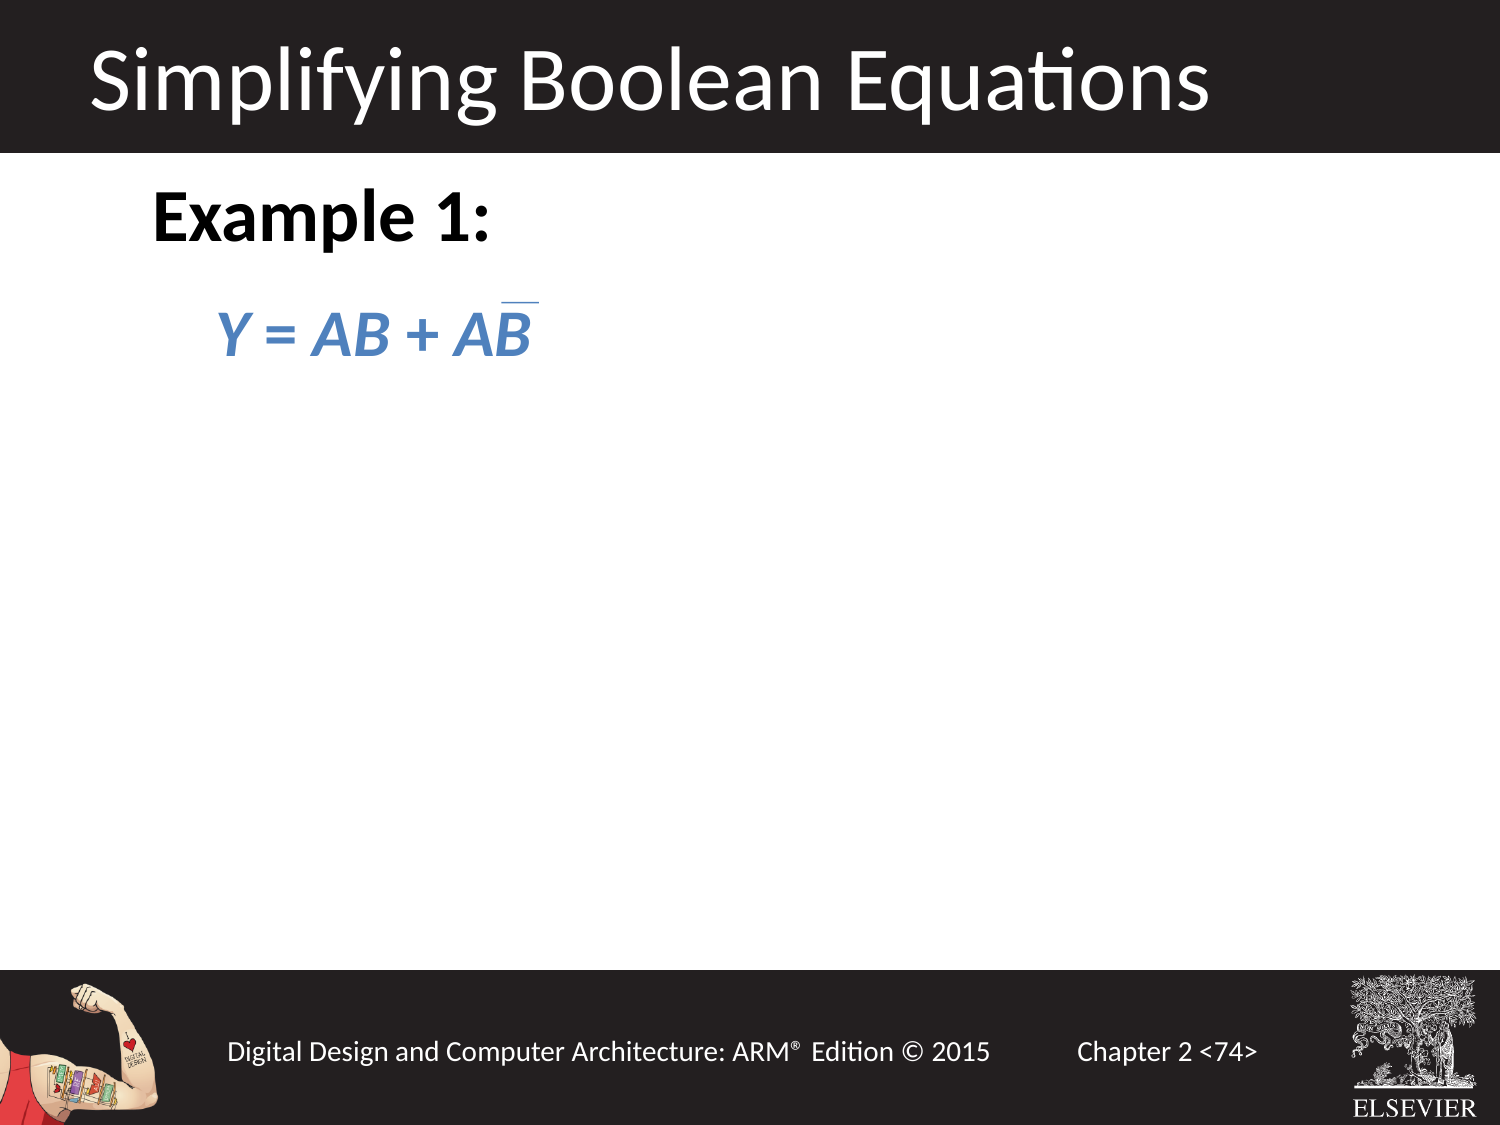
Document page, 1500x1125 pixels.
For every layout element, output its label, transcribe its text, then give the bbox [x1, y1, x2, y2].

text_box Simplifying Boolean Equations [75, 11, 1375, 136]
text_box Example 1: [137, 159, 713, 265]
list Y = AB + AB [200, 282, 1038, 1025]
picture [0, 979, 163, 1125]
picture [1350, 974, 1477, 1117]
